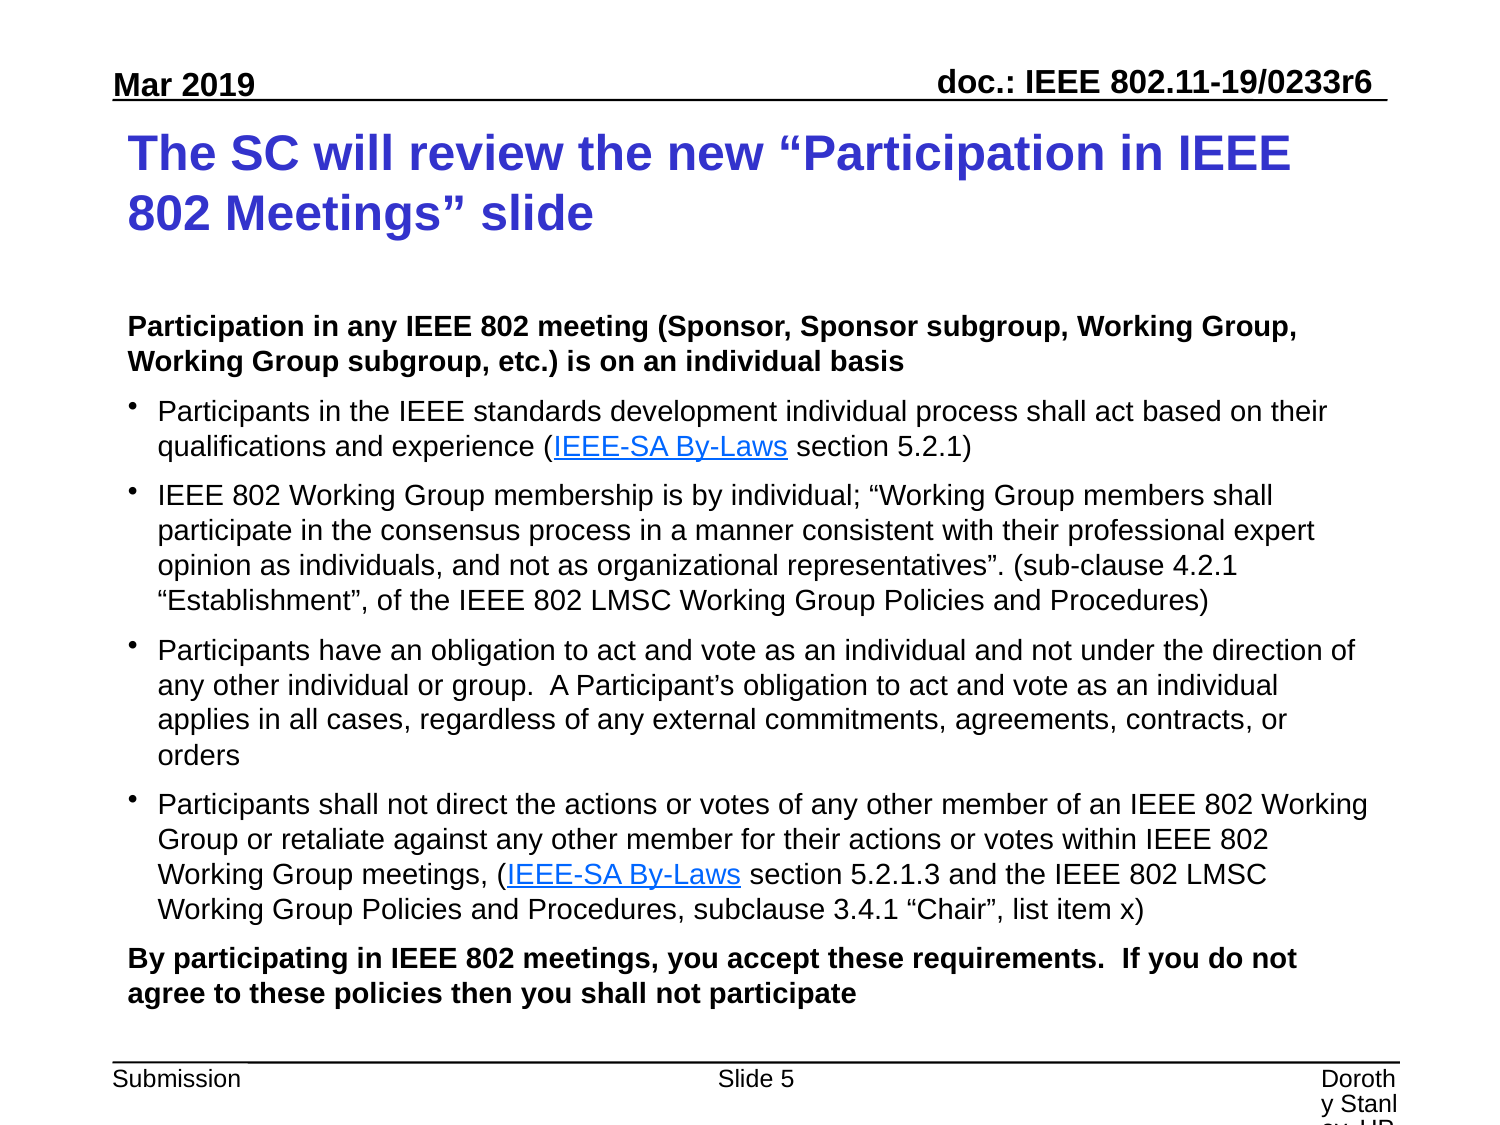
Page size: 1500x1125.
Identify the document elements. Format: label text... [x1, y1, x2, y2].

footer Dorothy Stanley, HP Enterprise [1320, 1061, 1402, 1093]
list Participation in any IEEE 802 meeting (Sponsor, Sponsor subgroup, Working Group, Working Group subgroup, etc.) is on an individual basis Participants in the IEEE standards development individual process shall act based on their qualifications and experience (IEEE-SA By-Laws section 5.2.1) IEEE 802 Working Group membership is by individual; “Working Group members shall participate in the consensus process in a manner consistent with their professional expert opinion as individuals, and not as organizational representatives”. (sub-clause 4.2.1 “Establishment”, of the IEEE 802 LMSC Working Group Policies and Procedures) Participants have an obligation to act and vote as an individual and not under the direction of any other individual or group. A Participant’s obligation to act and vote as an individual applies in all cases, regardless of any external commitments, agreements, contracts, or orders Participants shall not direct the actions or votes of any other member of an IEEE 802 Working Group or retaliate against any other member for their actions or votes within IEEE 802 Working Group meetings, (IEEE-SA By-Laws section 5.2.1.3 and the IEEE 802 LMSC Working Group Policies and Procedures, subclause 3.4.1 “Chair”, list item x) By participating in IEEE 802 meetings, you accept these requirements. If you do not agree to these policies then you shall not participate [112, 299, 1388, 1038]
title The SC will review the new “Participation in IEEE 802 Meetings” slide [112, 112, 1388, 288]
slide_number Slide 5 [709, 1061, 803, 1093]
